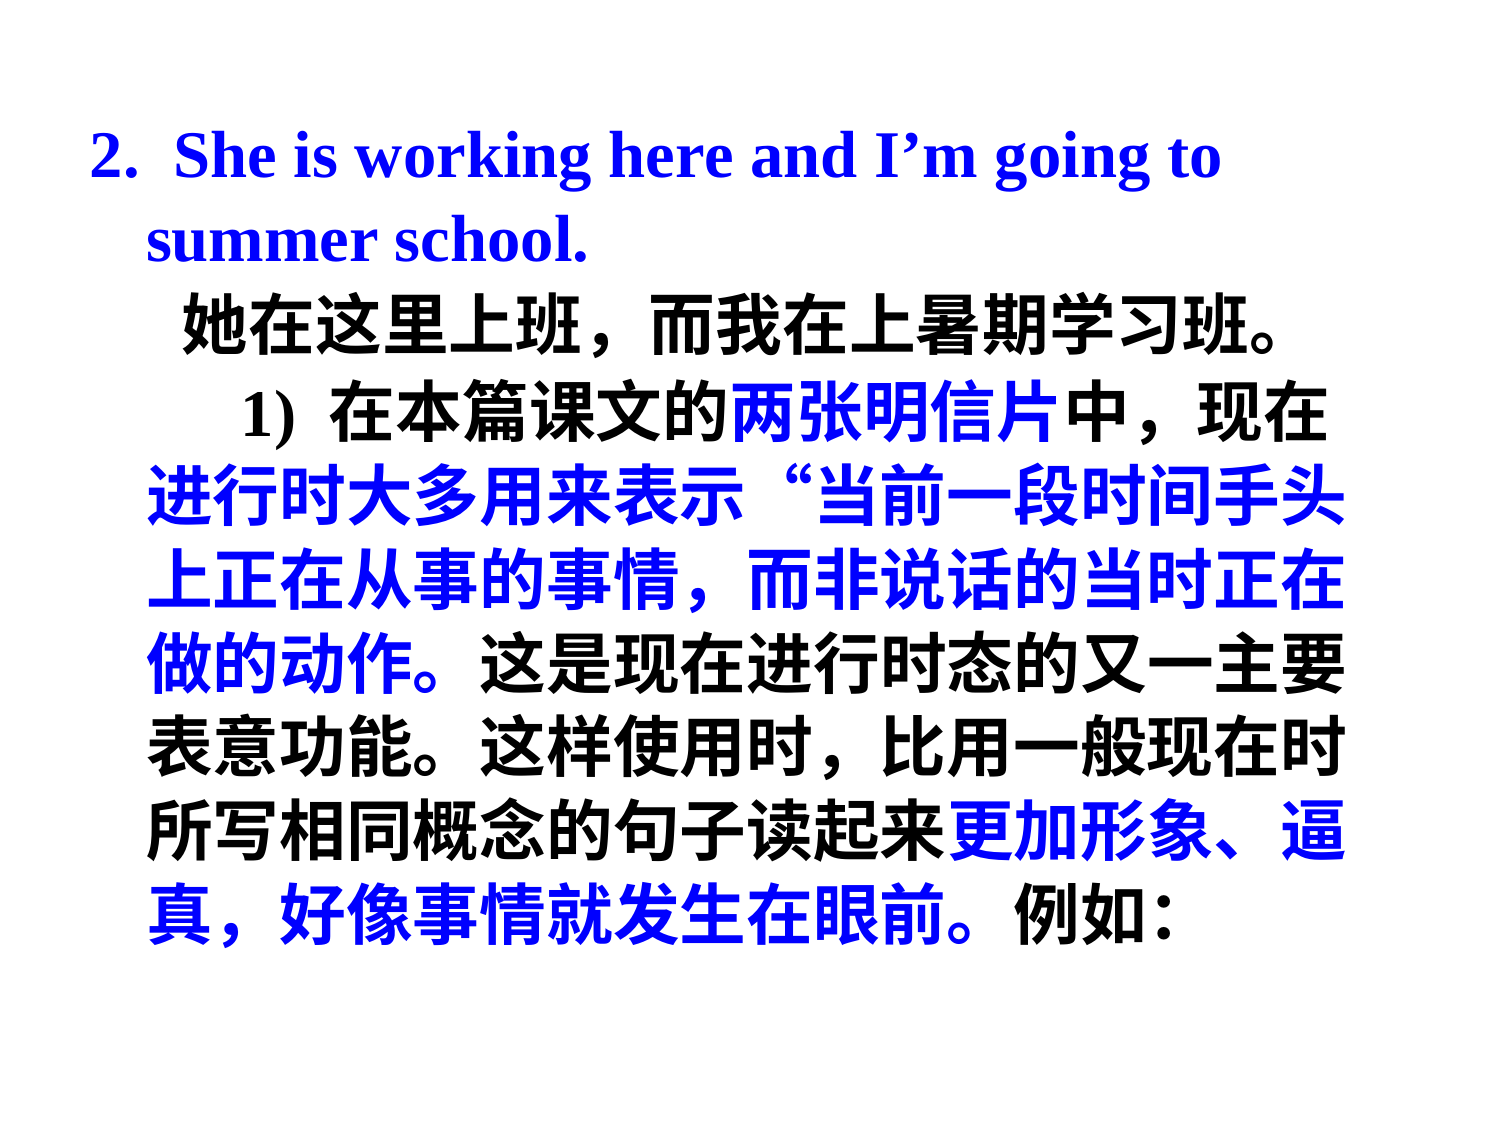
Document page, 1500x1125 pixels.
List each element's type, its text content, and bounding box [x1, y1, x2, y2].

text_box 2. She is working here and I’m going to summer school. 她在这里上班，而我在上暑期学习班。 1) 在本篇课文的两张明信片中，现在进行时大多用来表示“当前一段时间手头上正在从事的事情，而非说话的当时正在做的动作。这是现在进行时态的又一主要表意功能。这样使用时，比用一般现在时所写相同概念的句子读起来更加形象、逼真，好像事情就发生在眼前。例如： [75, 99, 1388, 961]
